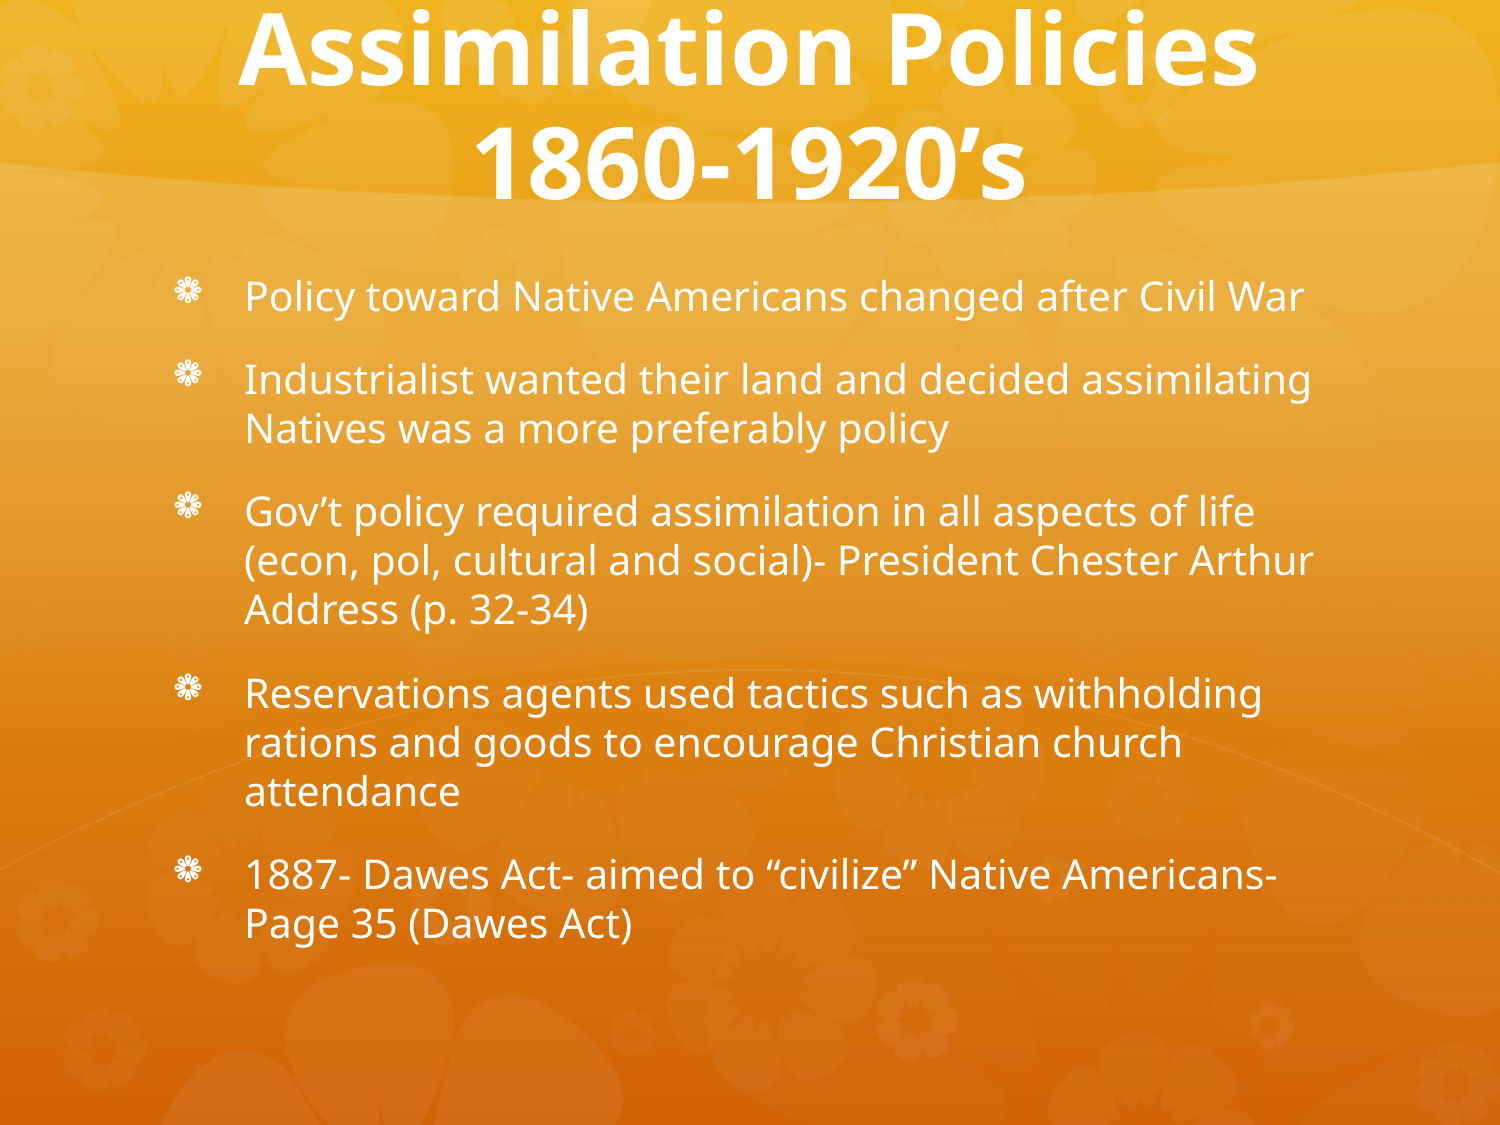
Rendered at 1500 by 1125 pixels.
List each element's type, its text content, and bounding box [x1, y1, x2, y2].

list Policy toward Native Americans changed after Civil War Industrialist wanted their land and decided assimilating Natives was a more preferably policy Gov’t policy required assimilation in all aspects of life (econ, pol, cultural and social)- President Chester Arthur Address (p. 32-34) Reservations agents used tactics such as withholding rations and goods to encourage Christian church attendance 1887- Dawes Act- aimed to “civilize” Native Americans- Page 35 (Dawes Act) [156, 262, 1344, 967]
picture [0, 0, 1500, 1125]
title Assimilation Policies 1860-1920’s [127, 14, 1372, 203]
